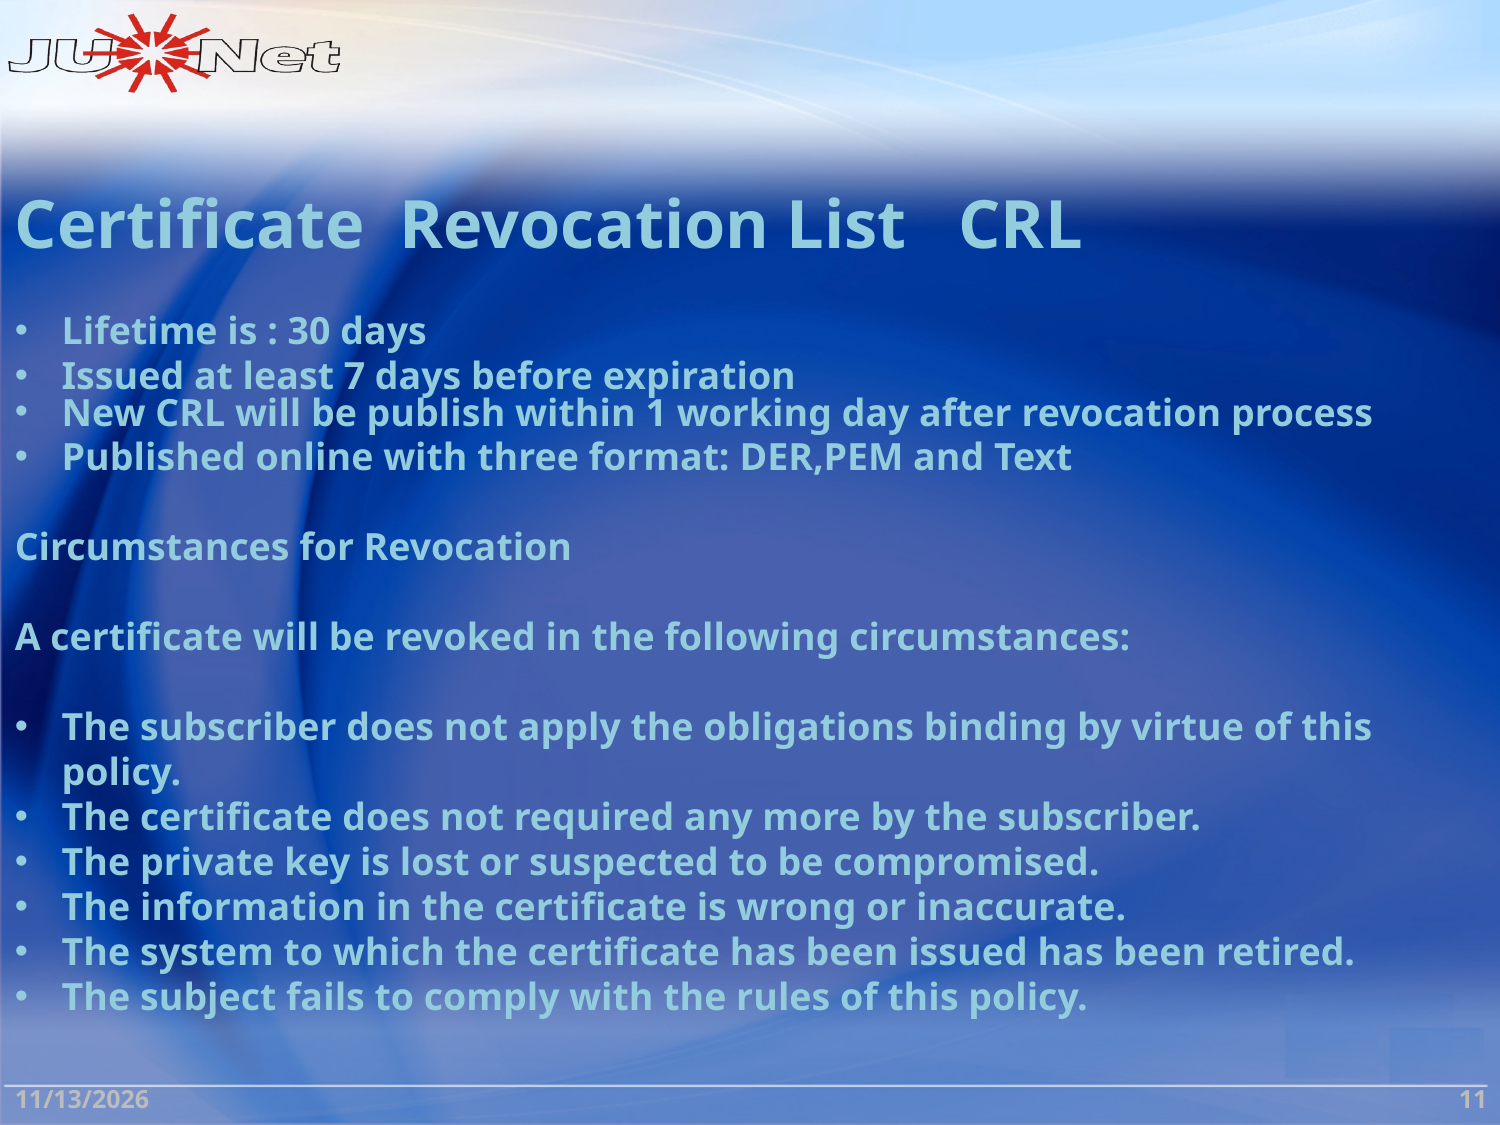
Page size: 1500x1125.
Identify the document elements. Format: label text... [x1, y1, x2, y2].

slide_number 11 [1299, 1052, 1488, 1125]
text_box Certificate Revocation List CRL Lifetime is : 30 days Issued at least 7 days before expiration New CRL will be publish within 1 working day after revocation process Published online with three format: DER,PEM and Text Circumstances for Revocation A certificate will be revoked in the following circumstances: The subscriber does not apply the obligations binding by virtue of this policy. The certificate does not required any more by the subscriber. The private key is lost or suspected to be compromised. The information in the certificate is wrong or inaccurate. The system to which the certificate has been issued has been retired. The subject fails to comply with the rules of this policy. [0, 174, 1500, 1125]
picture [0, 0, 1500, 174]
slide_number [0, 1052, 425, 1125]
